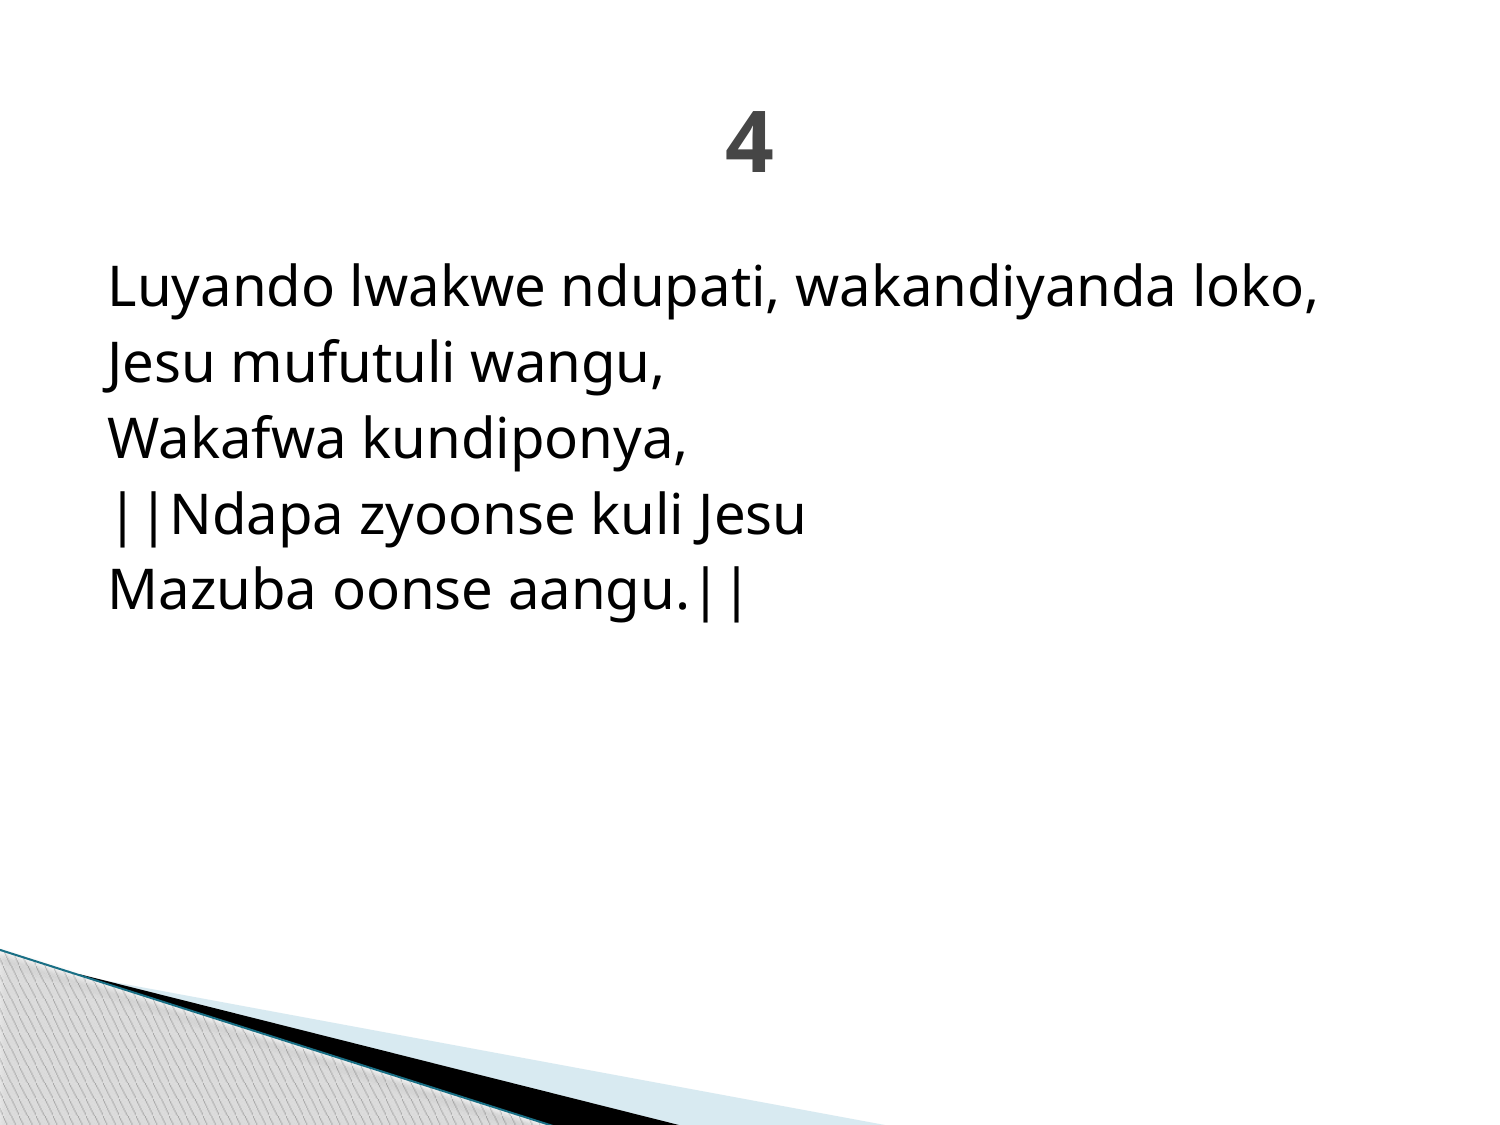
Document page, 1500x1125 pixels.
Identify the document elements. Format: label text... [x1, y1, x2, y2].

title 4 [75, 45, 1425, 233]
list Luyando lwakwe ndupati, wakandiyanda loko, Jesu mufutuli wangu, Wakafwa kundiponya, ||Ndapa zyoonse kuli Jesu Mazuba oonse aangu.|| [75, 243, 1425, 986]
